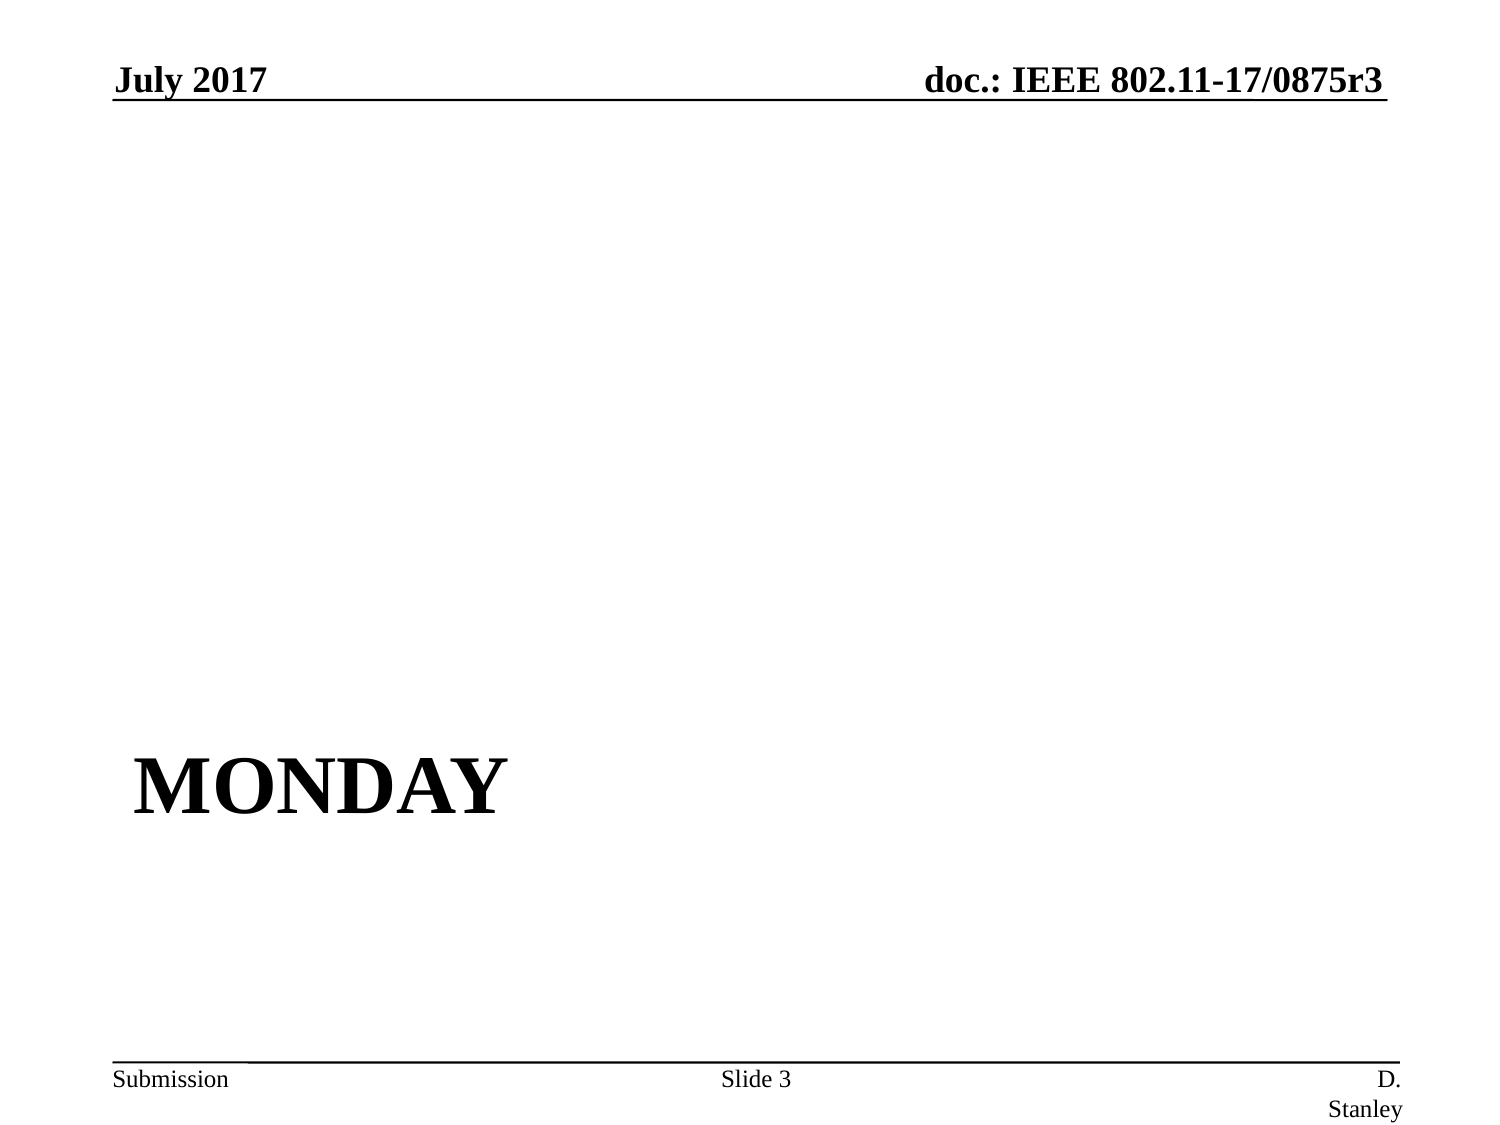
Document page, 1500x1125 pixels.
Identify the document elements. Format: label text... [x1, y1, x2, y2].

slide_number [114, 54, 374, 101]
slide_number Slide 3 [712, 1061, 800, 1093]
title Monday [118, 722, 1394, 947]
footer D. Stanley, HP Enterprise [1324, 1061, 1402, 1093]
